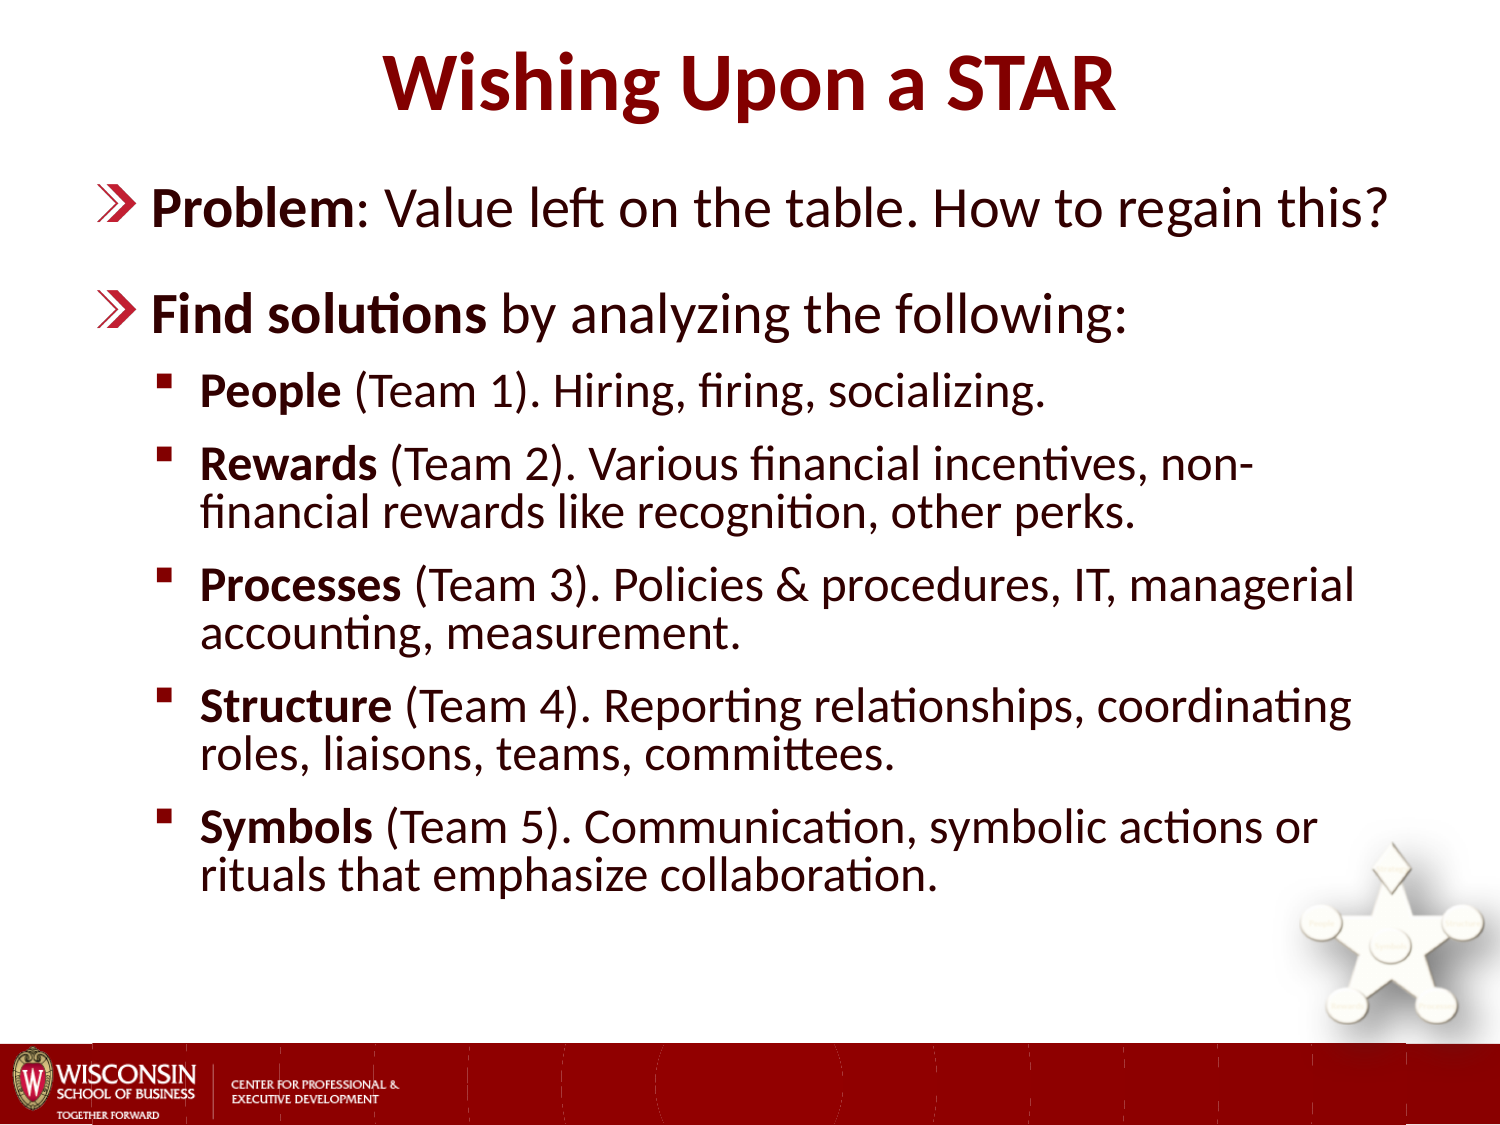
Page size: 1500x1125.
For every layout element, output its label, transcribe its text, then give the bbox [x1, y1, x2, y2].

picture [12, 1046, 400, 1120]
picture [1299, 841, 1486, 1026]
picture [94, 182, 138, 224]
picture [94, 288, 138, 330]
list Problem: Value left on the table. How to regain this? Find solutions by analyzing the following: People (Team 1). Hiring, firing, socializing. Rewards (Team 2). Various financial incentives, non-financial rewards like recognition, other perks. Processes (Team 3). Policies & procedures, IT, managerial accounting, measurement. Structure (Team 4). Reporting relationships, coordinating roles, liaisons, teams, committees. Symbols (Team 5). Communication, symbolic actions or rituals that emphasize collaboration. [79, 174, 1421, 900]
title Wishing Upon a STAR [0, 24, 1500, 150]
